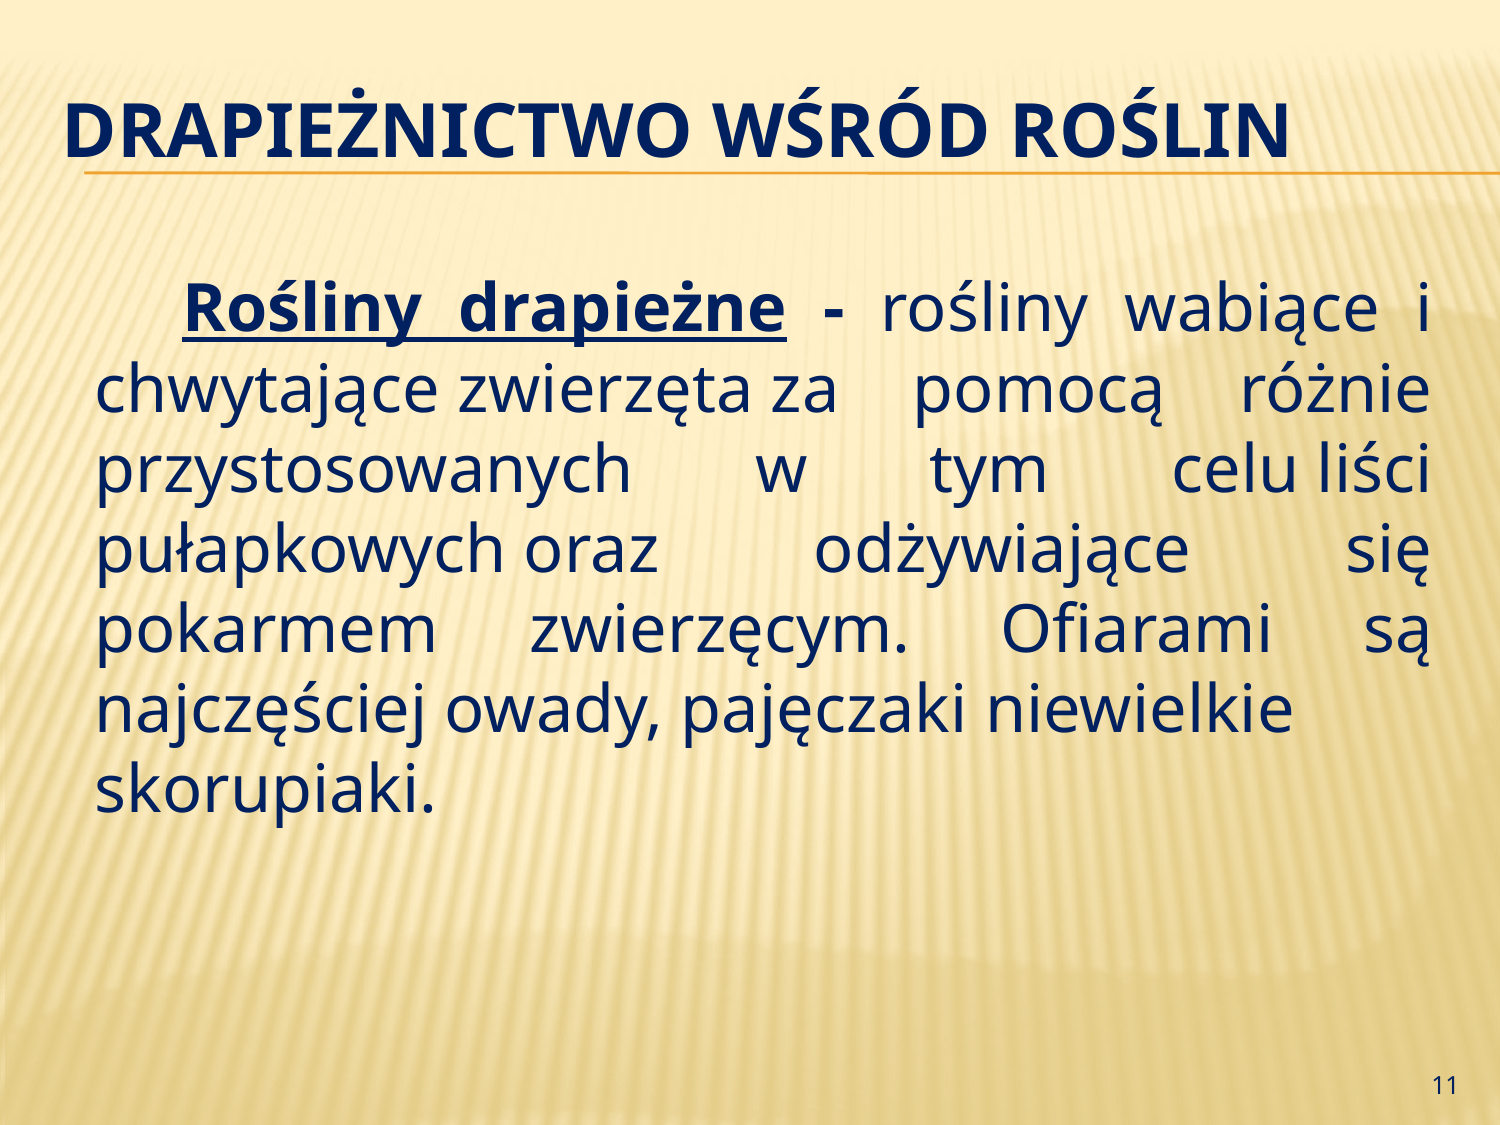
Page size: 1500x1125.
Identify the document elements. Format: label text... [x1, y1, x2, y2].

title Drapieżnictwo wśród roślin [46, 58, 1472, 197]
list Rośliny drapieżne - rośliny wabiące i chwytające zwierzęta za pomocą różnie przystosowanych w tym celu liści pułapkowych oraz odżywiające się pokarmem zwierzęcym. Ofiarami są najczęściej owady, pajęczaki niewielkie skorupiaki. [23, 257, 1449, 1001]
slide_number 11 [1350, 1061, 1475, 1103]
